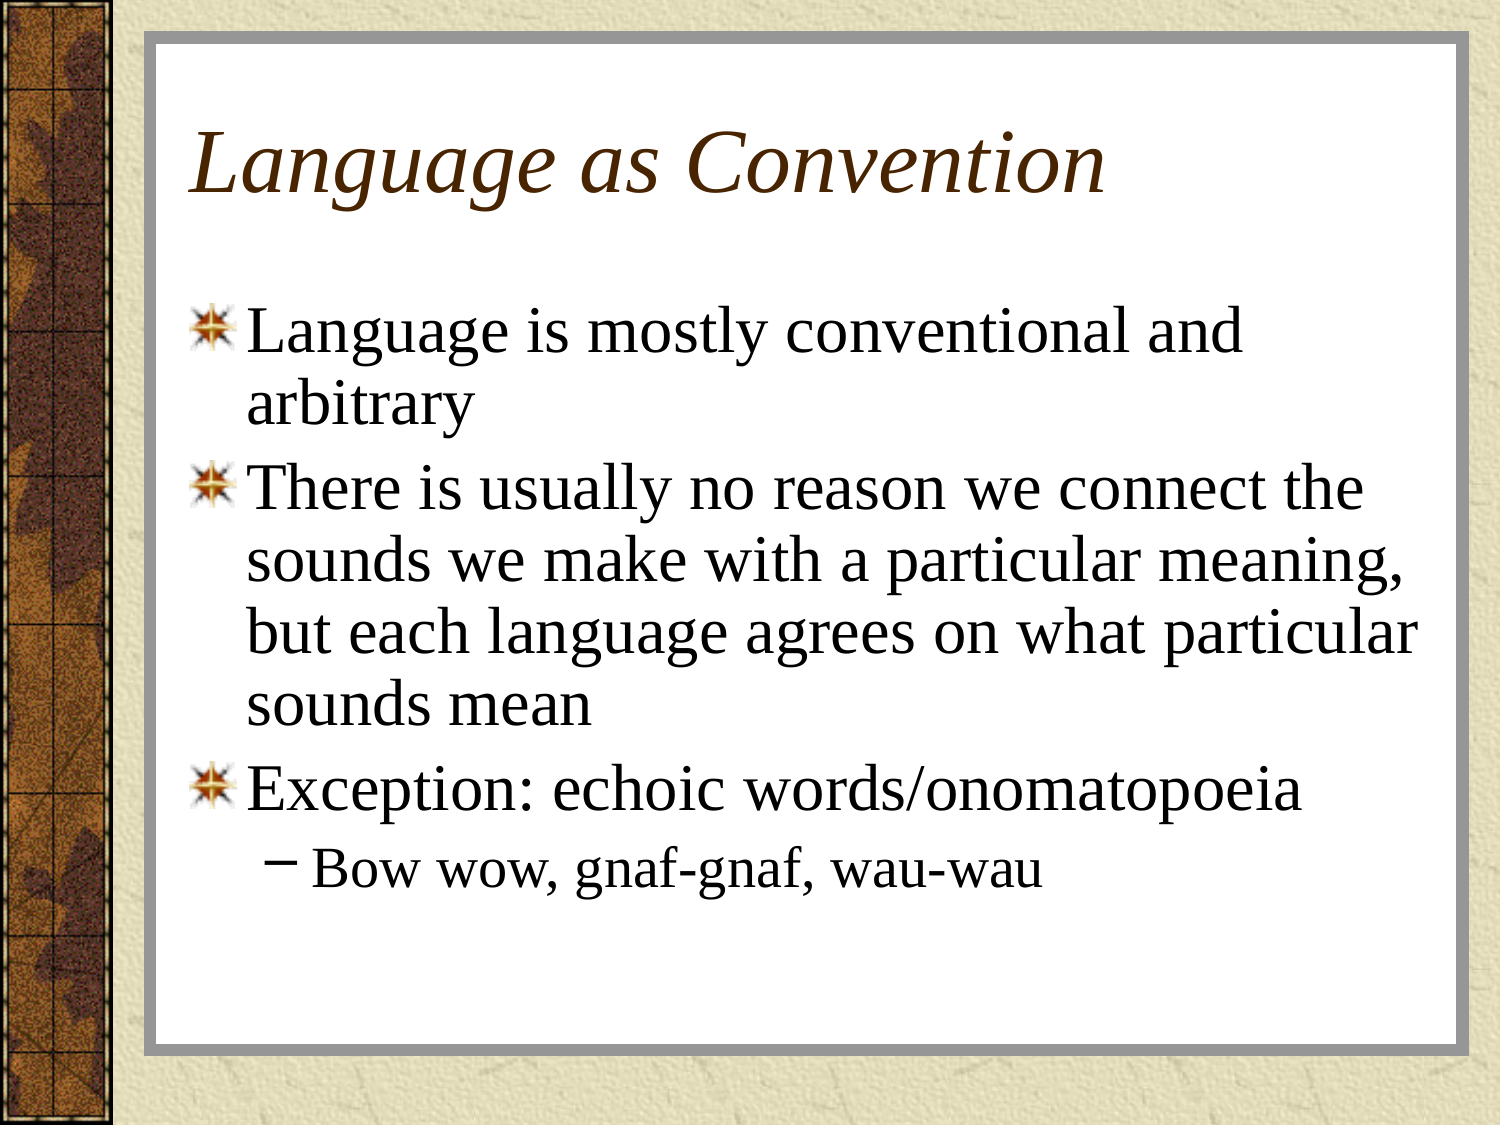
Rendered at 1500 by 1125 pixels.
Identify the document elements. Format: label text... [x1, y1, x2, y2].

title Language as Convention [174, 62, 1450, 250]
list Language is mostly conventional and arbitrary There is usually no reason we connect the sounds we make with a particular meaning, but each language agrees on what particular sounds mean Exception: echoic words/onomatopoeia Bow wow, gnaf-gnaf, wau-wau [174, 287, 1450, 963]
picture [0, 0, 1500, 1125]
